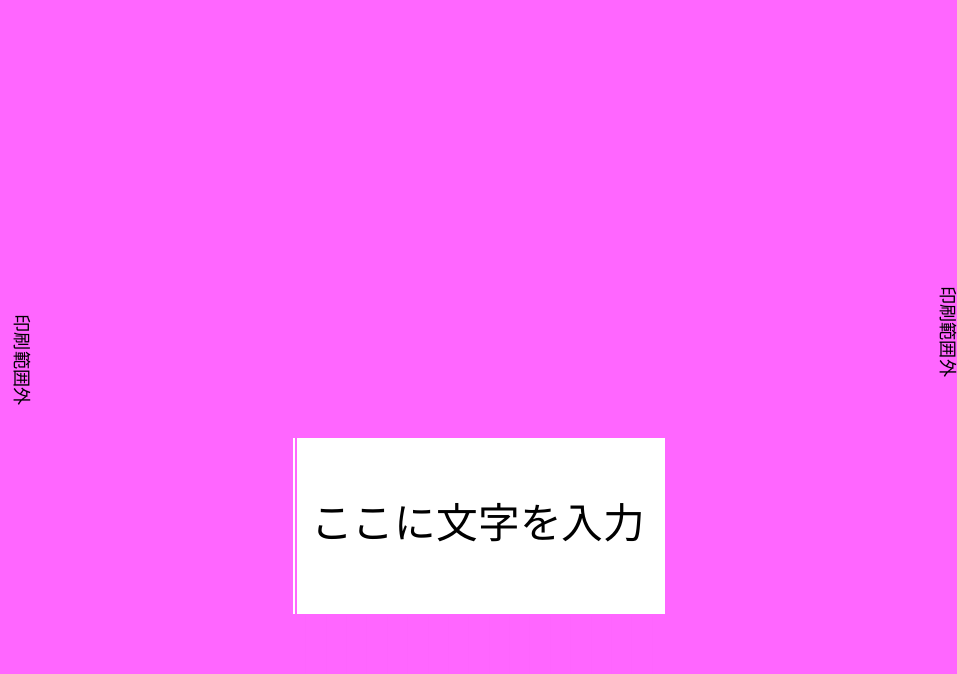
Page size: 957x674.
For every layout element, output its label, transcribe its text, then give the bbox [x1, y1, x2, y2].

text_box ここに文字を入力 [288, 485, 295, 559]
text_box [295, 429, 671, 616]
picture [293, 0, 957, 674]
